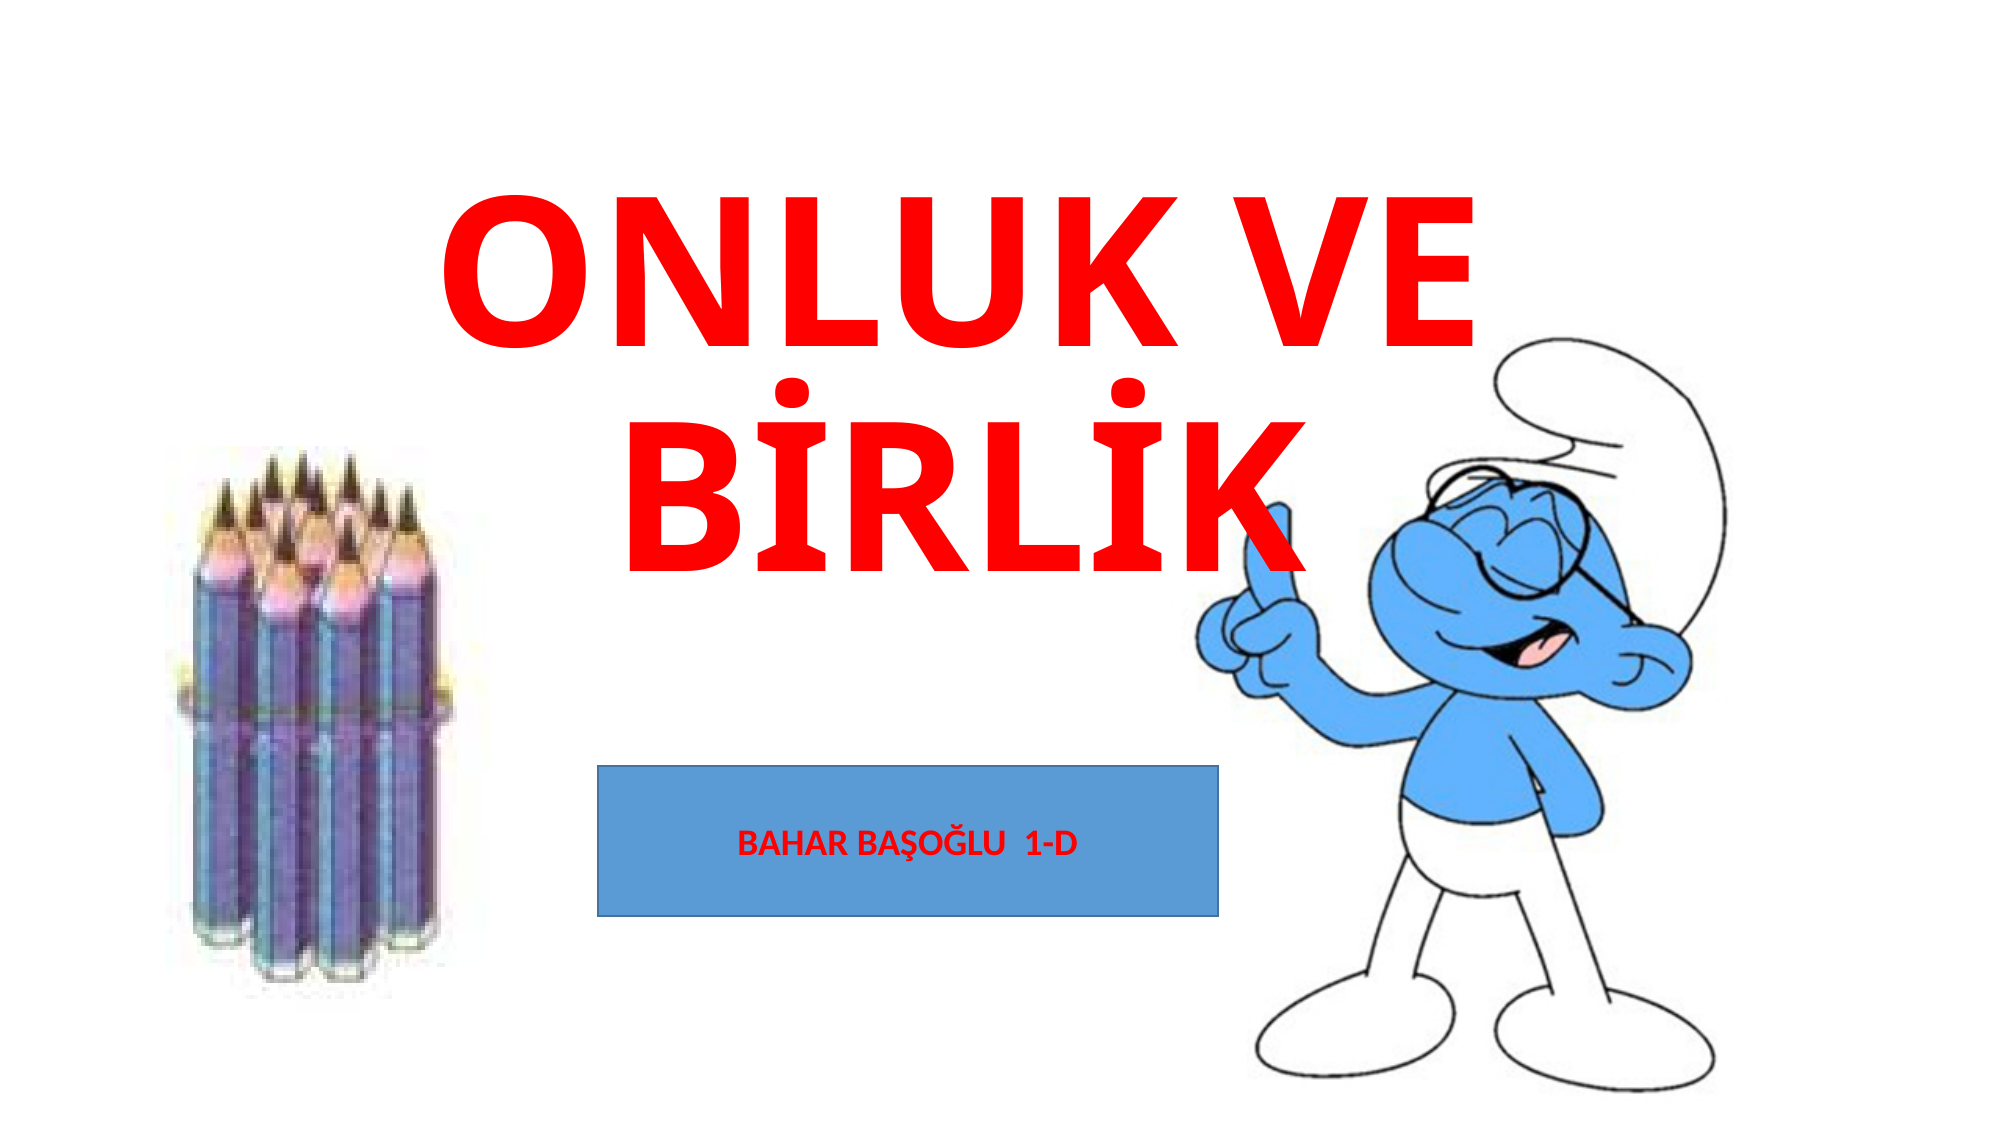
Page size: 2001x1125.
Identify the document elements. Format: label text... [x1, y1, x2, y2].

subtitle ONLUK VE BİRLİK [209, 159, 1710, 431]
text_box BAHAR BAŞOĞLU 1-D [597, 765, 1134, 917]
picture [1134, 302, 1838, 1111]
picture [100, 446, 523, 1012]
